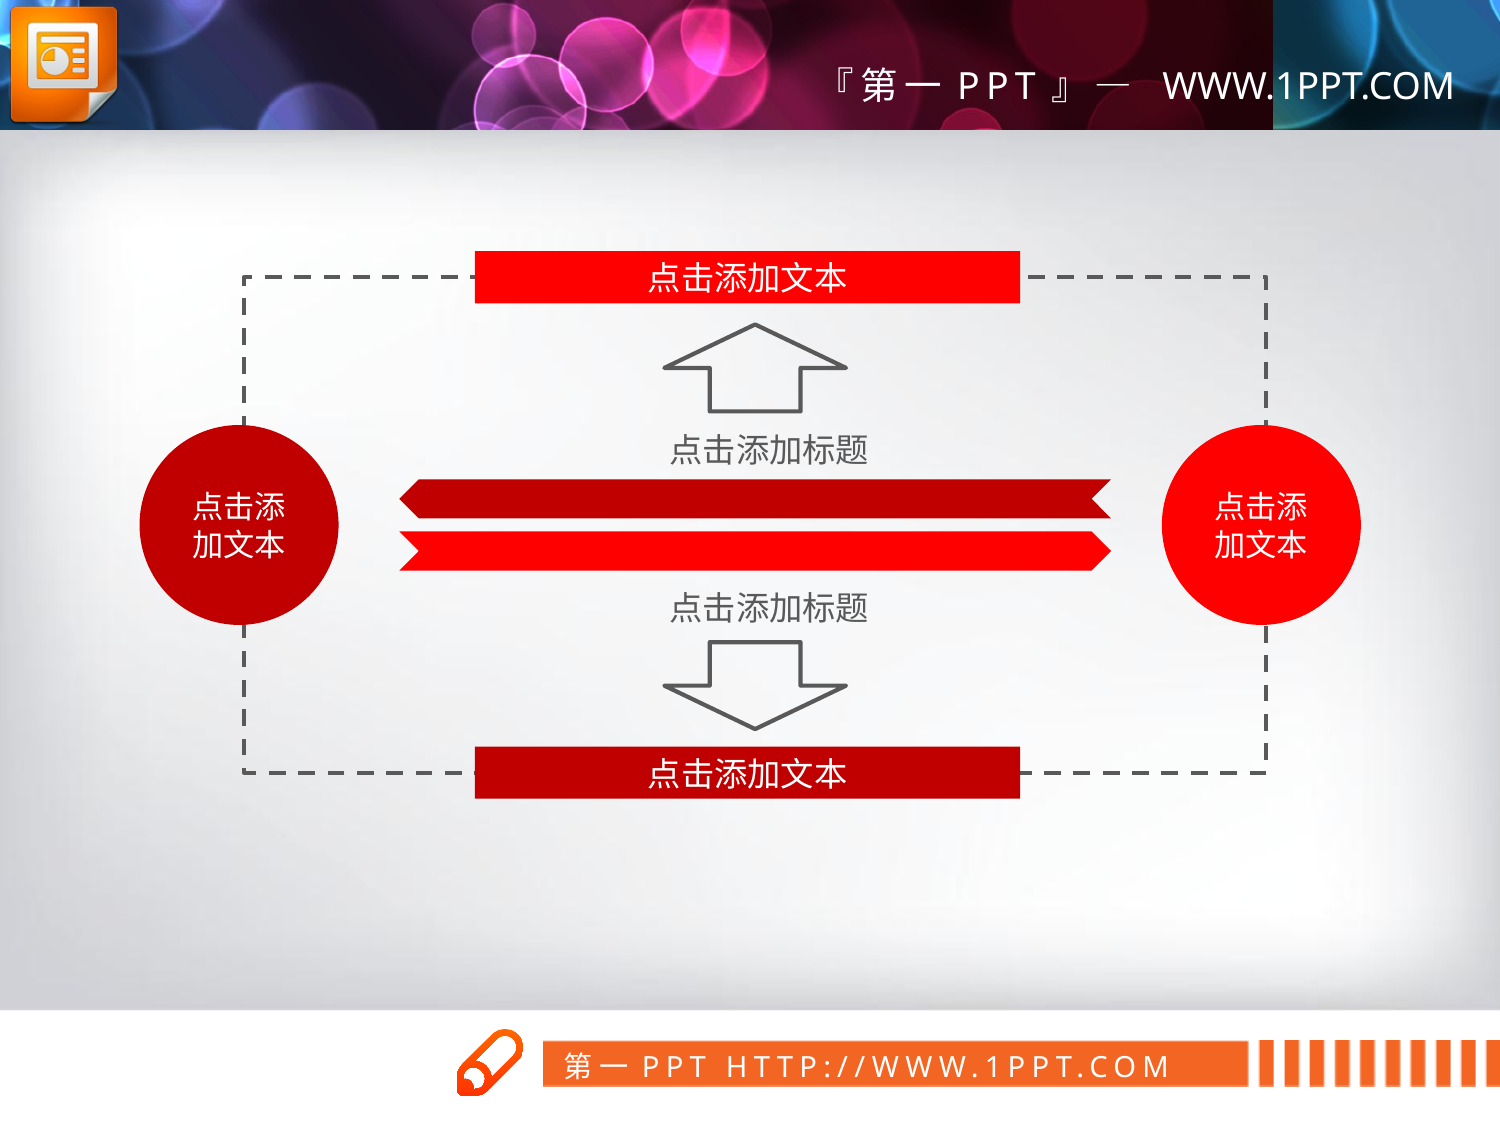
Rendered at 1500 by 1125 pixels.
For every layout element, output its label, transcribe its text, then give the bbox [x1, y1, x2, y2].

text_box 点击添加文本 [474, 746, 1021, 799]
text_box [244, 277, 1267, 773]
text_box [664, 324, 847, 412]
text_box 点击添加标题 [658, 581, 881, 633]
text_box 点击添加文本 [139, 425, 339, 625]
picture [543, 1040, 1500, 1087]
text_box 点击添加文本 [474, 251, 1021, 304]
text_box [399, 531, 1112, 571]
text_box [399, 479, 1112, 519]
text_box [664, 642, 847, 730]
text_box 点击添加标题 [658, 423, 881, 475]
text_box 点击添加文本 [1161, 425, 1361, 625]
picture [0, 0, 1500, 1012]
